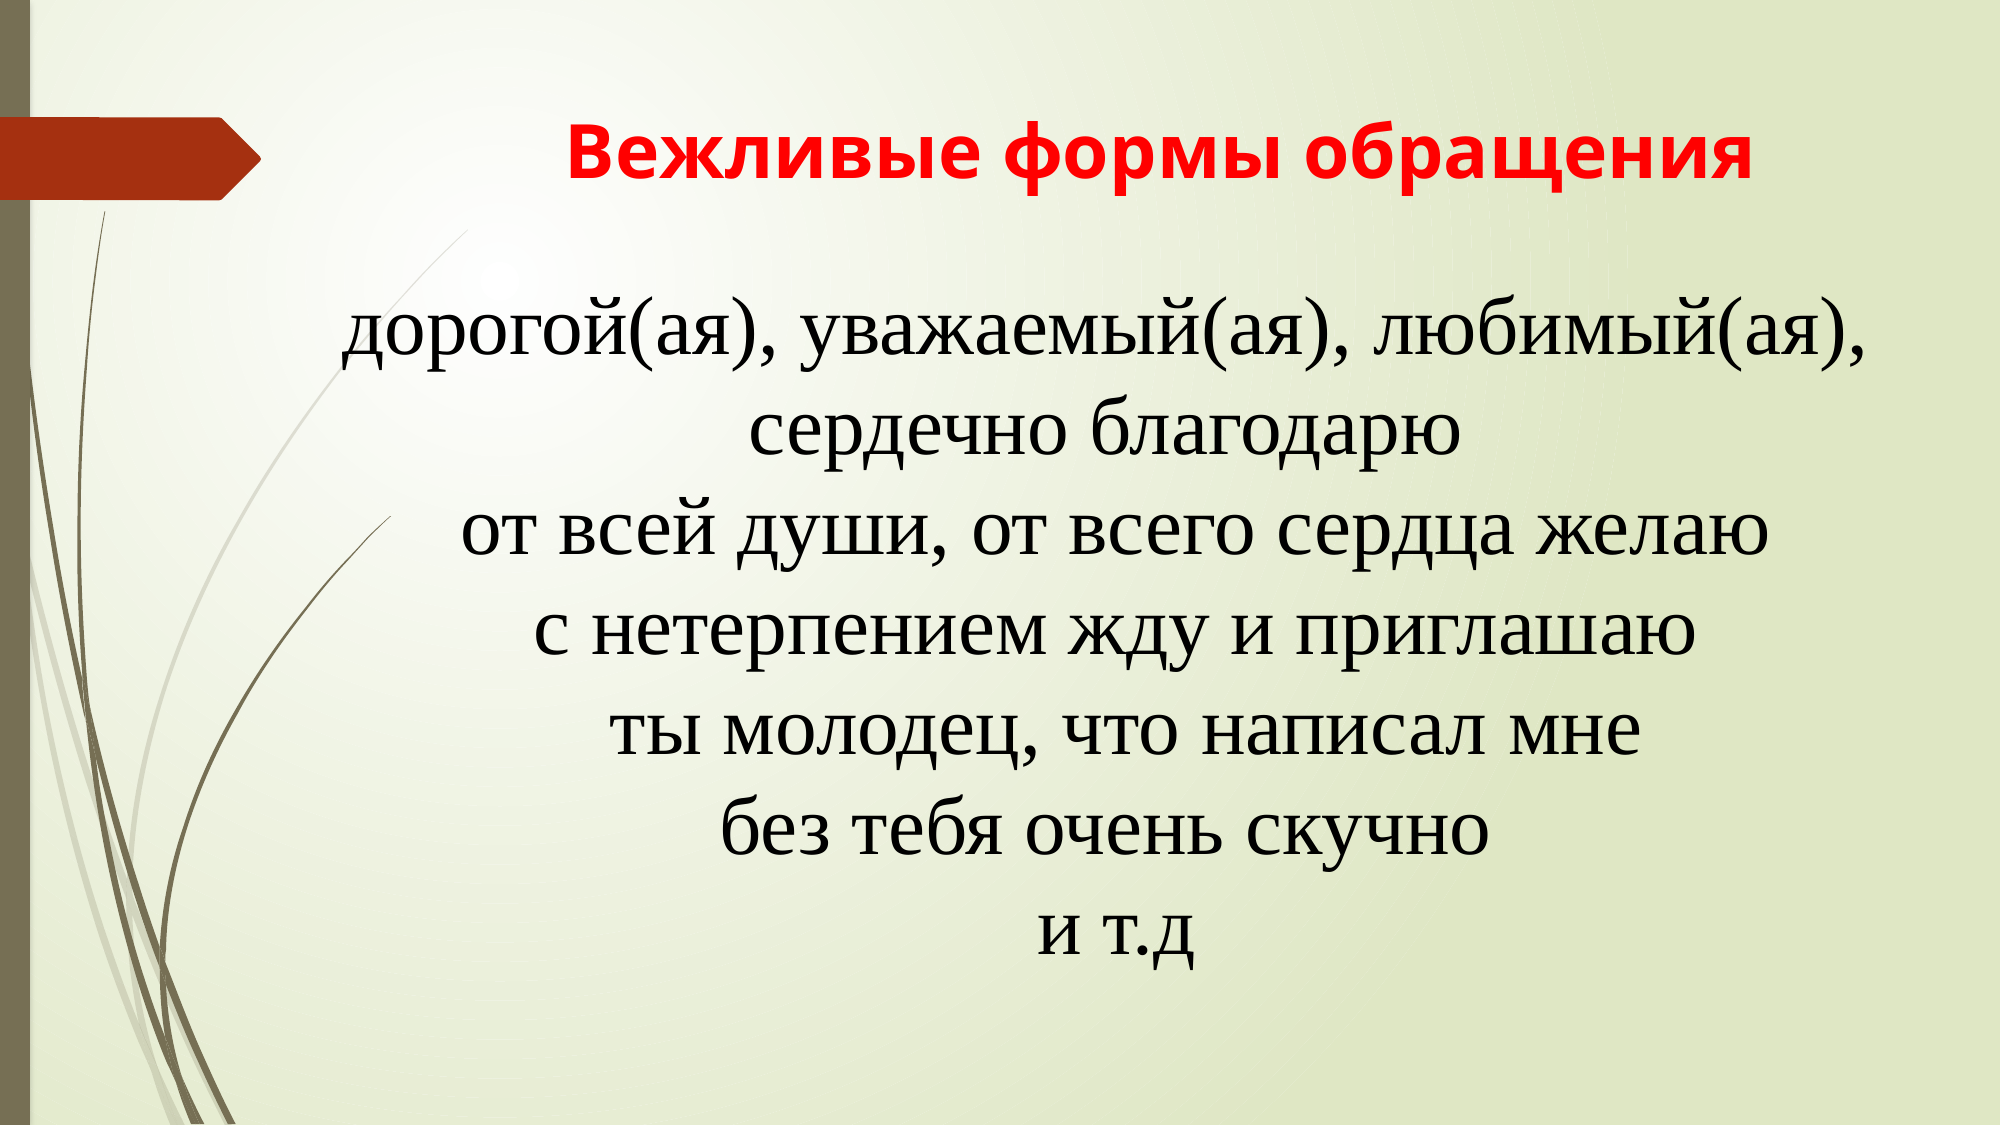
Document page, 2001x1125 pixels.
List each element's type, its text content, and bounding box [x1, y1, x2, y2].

text_box Вежливые формы обращения [549, 95, 1797, 234]
text_box дорогой(ая), уважаемый(ая), любимый(ая), сердечно благодарю от всей души, от всего сердца желаю с нетерпением жду и приглашаю ты молодец, что написал мне без тебя очень скучно и т.д [284, 263, 1948, 979]
